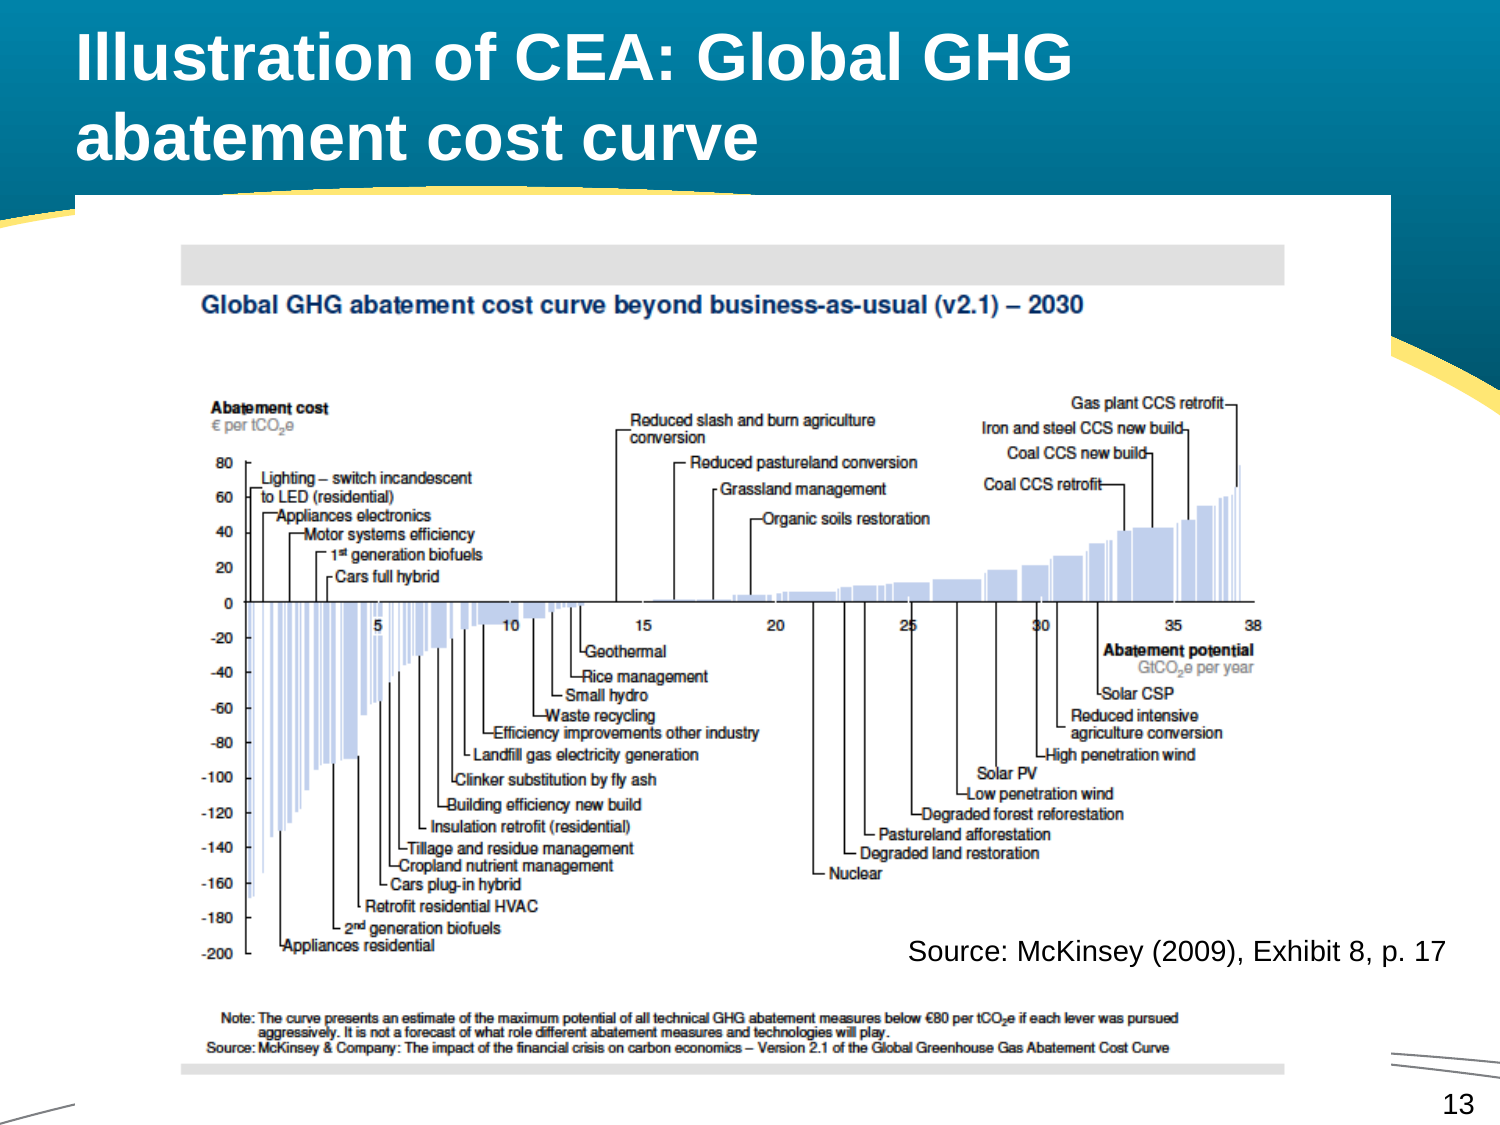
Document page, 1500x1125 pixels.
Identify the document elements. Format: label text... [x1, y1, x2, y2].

slide_number 13 [1396, 1084, 1476, 1113]
title Illustration of CEA: Global GHG abatement cost curve [74, 0, 1476, 188]
text_box Source: McKinsey (2009), Exhibit 8, p. 17 [1396, 924, 1463, 975]
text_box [74, 195, 1391, 1125]
